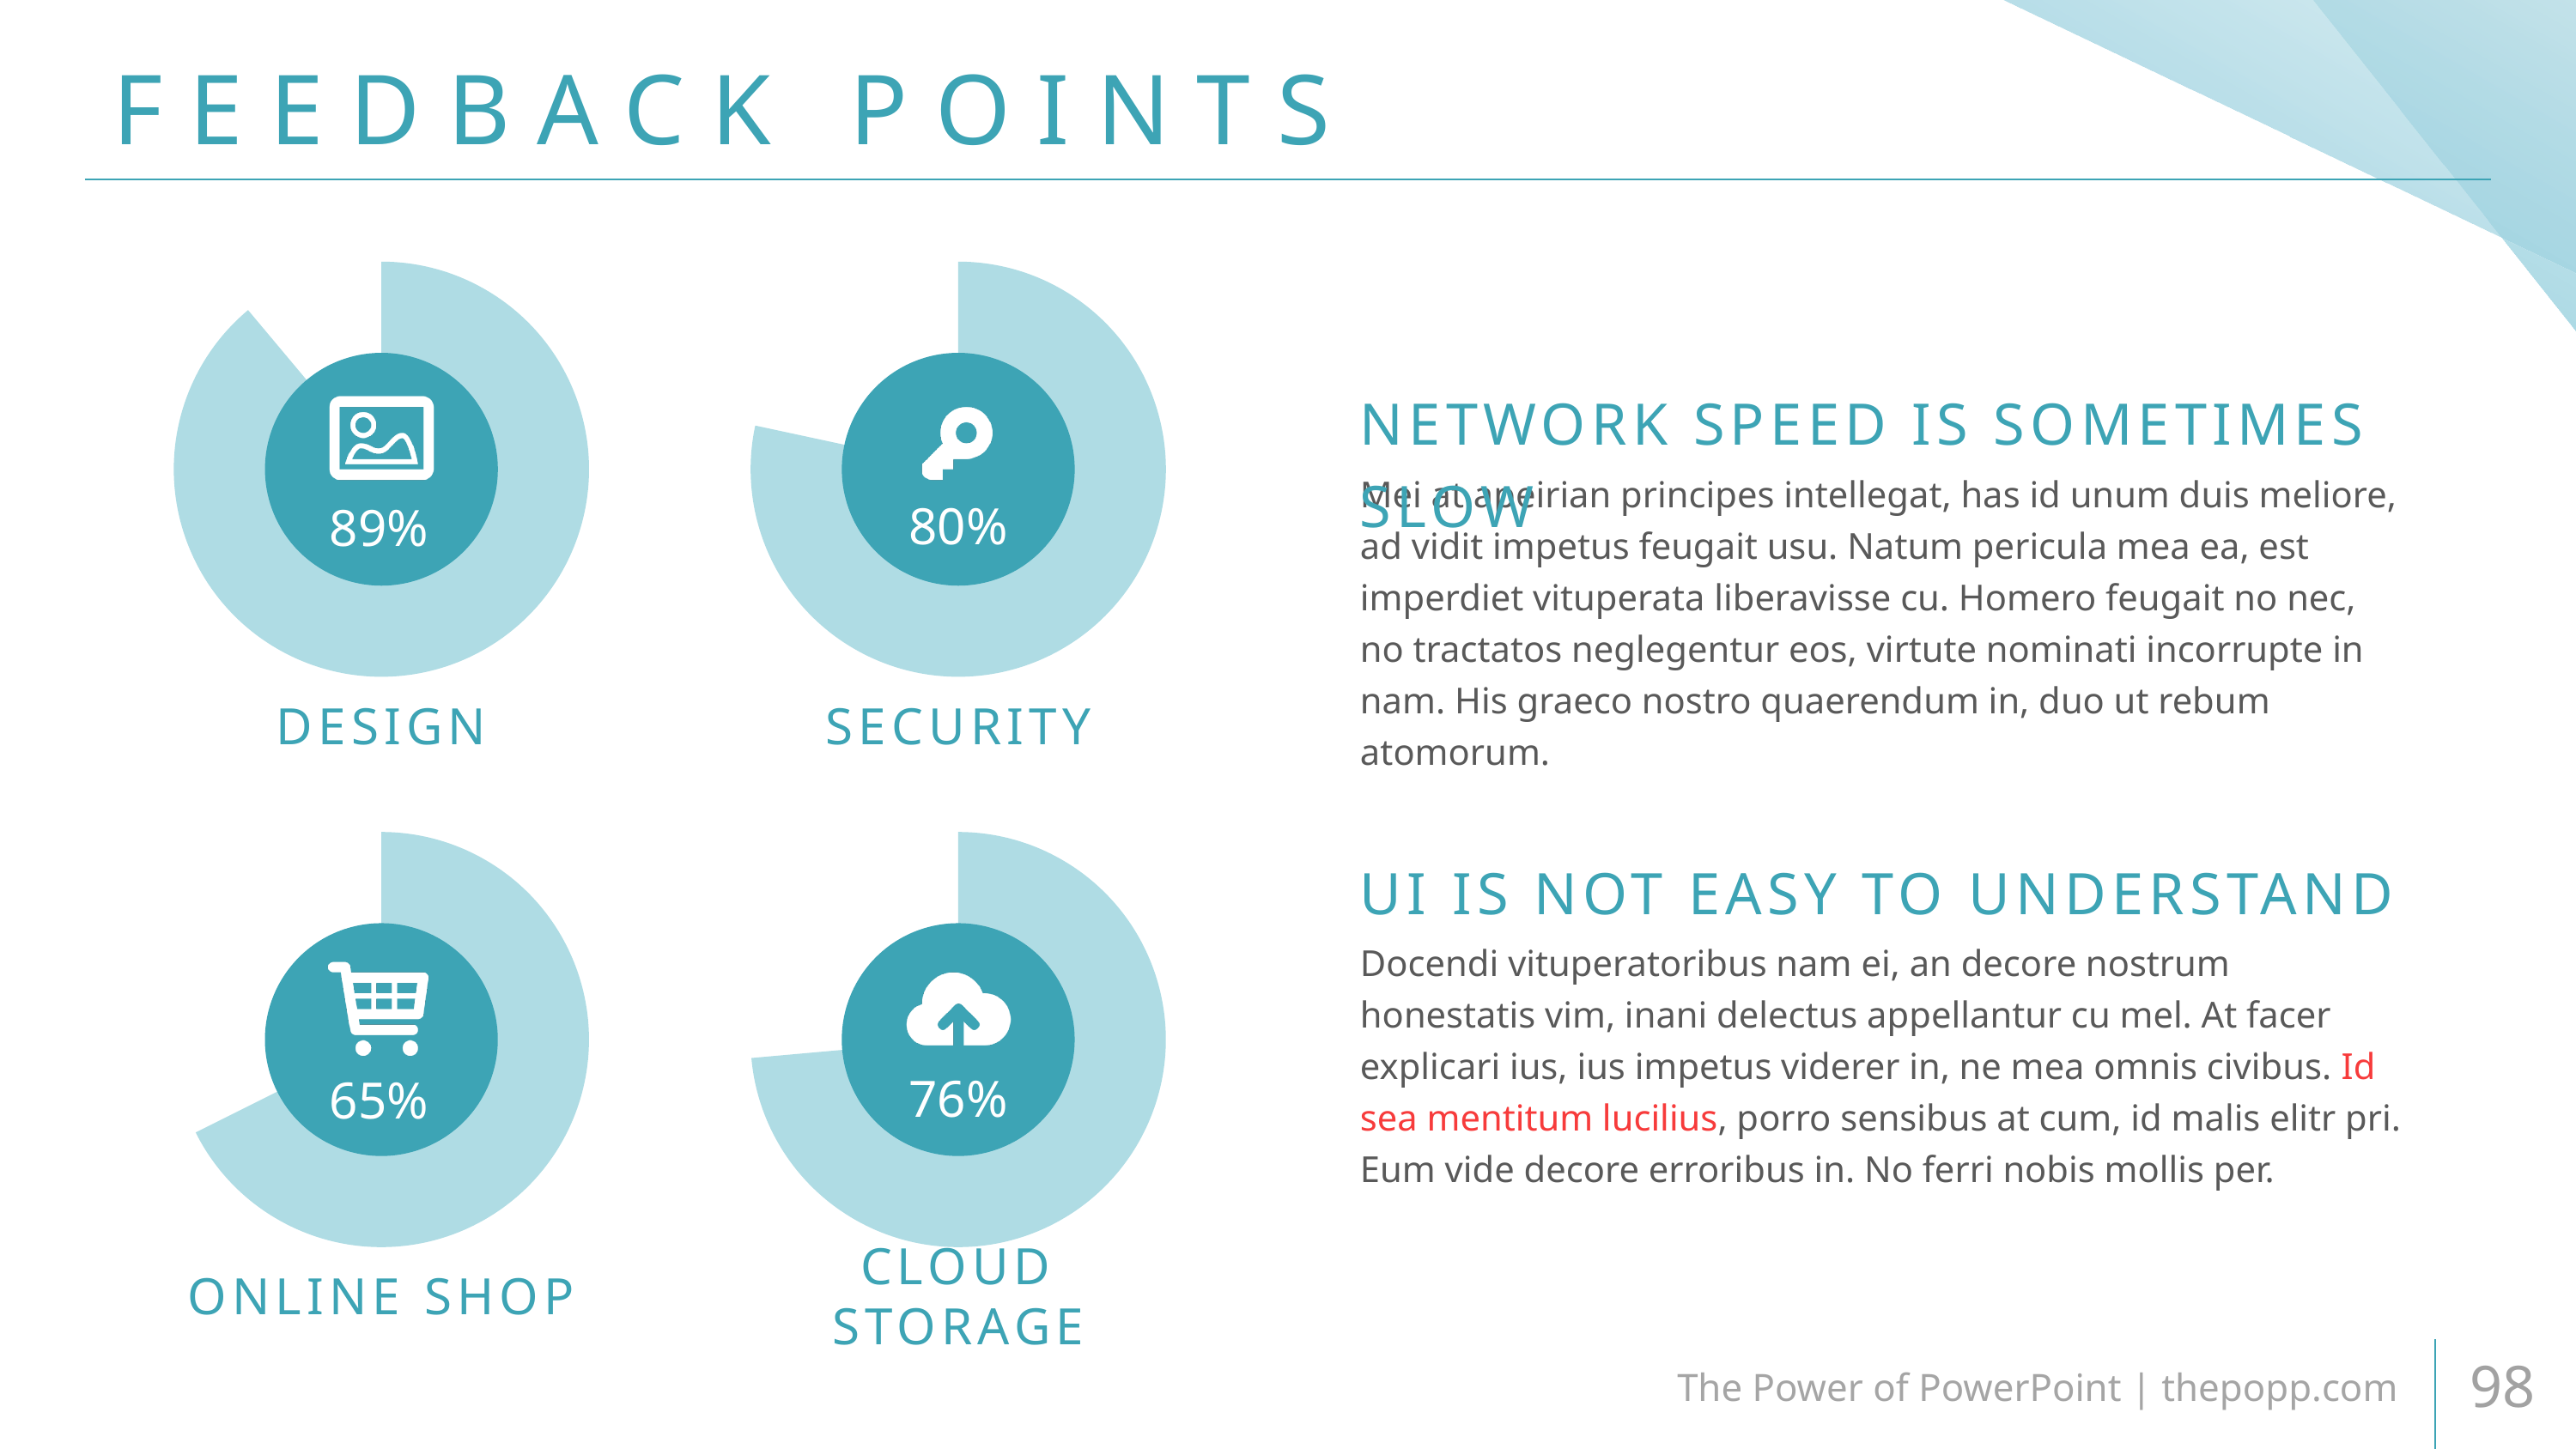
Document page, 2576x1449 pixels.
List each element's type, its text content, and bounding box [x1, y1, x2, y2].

text_box [840, 921, 1077, 1158]
list Docendi vituperatoribus nam ei, an decore nostrum honestatis vim, inani delectus appellantur cu mel. At facer explicari ius, ius impetus viderer in, ne mea omnis civibus. Id sea mentitum lucilius, porro sensibus at cum, id malis elitr pri. Eum vide decore erroribus in. No ferri nobis mollis per. [1337, 942, 2431, 1213]
list NETWORK SPEED IS SOMETIMES SLOW [1337, 362, 2431, 472]
text_box DESIGN [140, 673, 623, 775]
text_box 80% [896, 506, 1021, 561]
picture [319, 375, 444, 501]
text_box ONLINE SHOP [140, 1244, 623, 1346]
picture [896, 375, 1021, 501]
text_box [840, 350, 1077, 588]
text_box [263, 921, 500, 1158]
picture [319, 945, 444, 1071]
text_box 76% [896, 1077, 1021, 1134]
text_box [749, 830, 1168, 1244]
slide_number 98 [2446, 1350, 2575, 1428]
text_box [263, 350, 500, 588]
title FEEDBACK POINTS [89, 27, 2448, 186]
text_box [172, 259, 592, 673]
text_box CLOUD STORAGE [717, 1244, 1200, 1346]
list Mei at apeirian principes intellegat, has id unum duis meliore, ad vidit impetus feugait usu. Natum pericula mea ea, est imperdiet vituperata liberavisse cu. Homero feugait no nec, no tractatos neglegentur eos, virtute nominati incorrupte in nam. His graeco nostro quaerendum in, duo ut rebum atomorum. [1337, 472, 2431, 743]
text_box 89% [317, 506, 441, 563]
footer The Power of PowerPoint | thepopp.com [1326, 1350, 2421, 1428]
text_box SECURITY [717, 673, 1200, 775]
text_box [193, 830, 592, 1244]
text_box [749, 259, 1168, 673]
text_box 65% [317, 1076, 441, 1136]
list UI IS NOT EASY TO UNDERSTAND [1337, 832, 2431, 942]
picture [896, 945, 1021, 1071]
